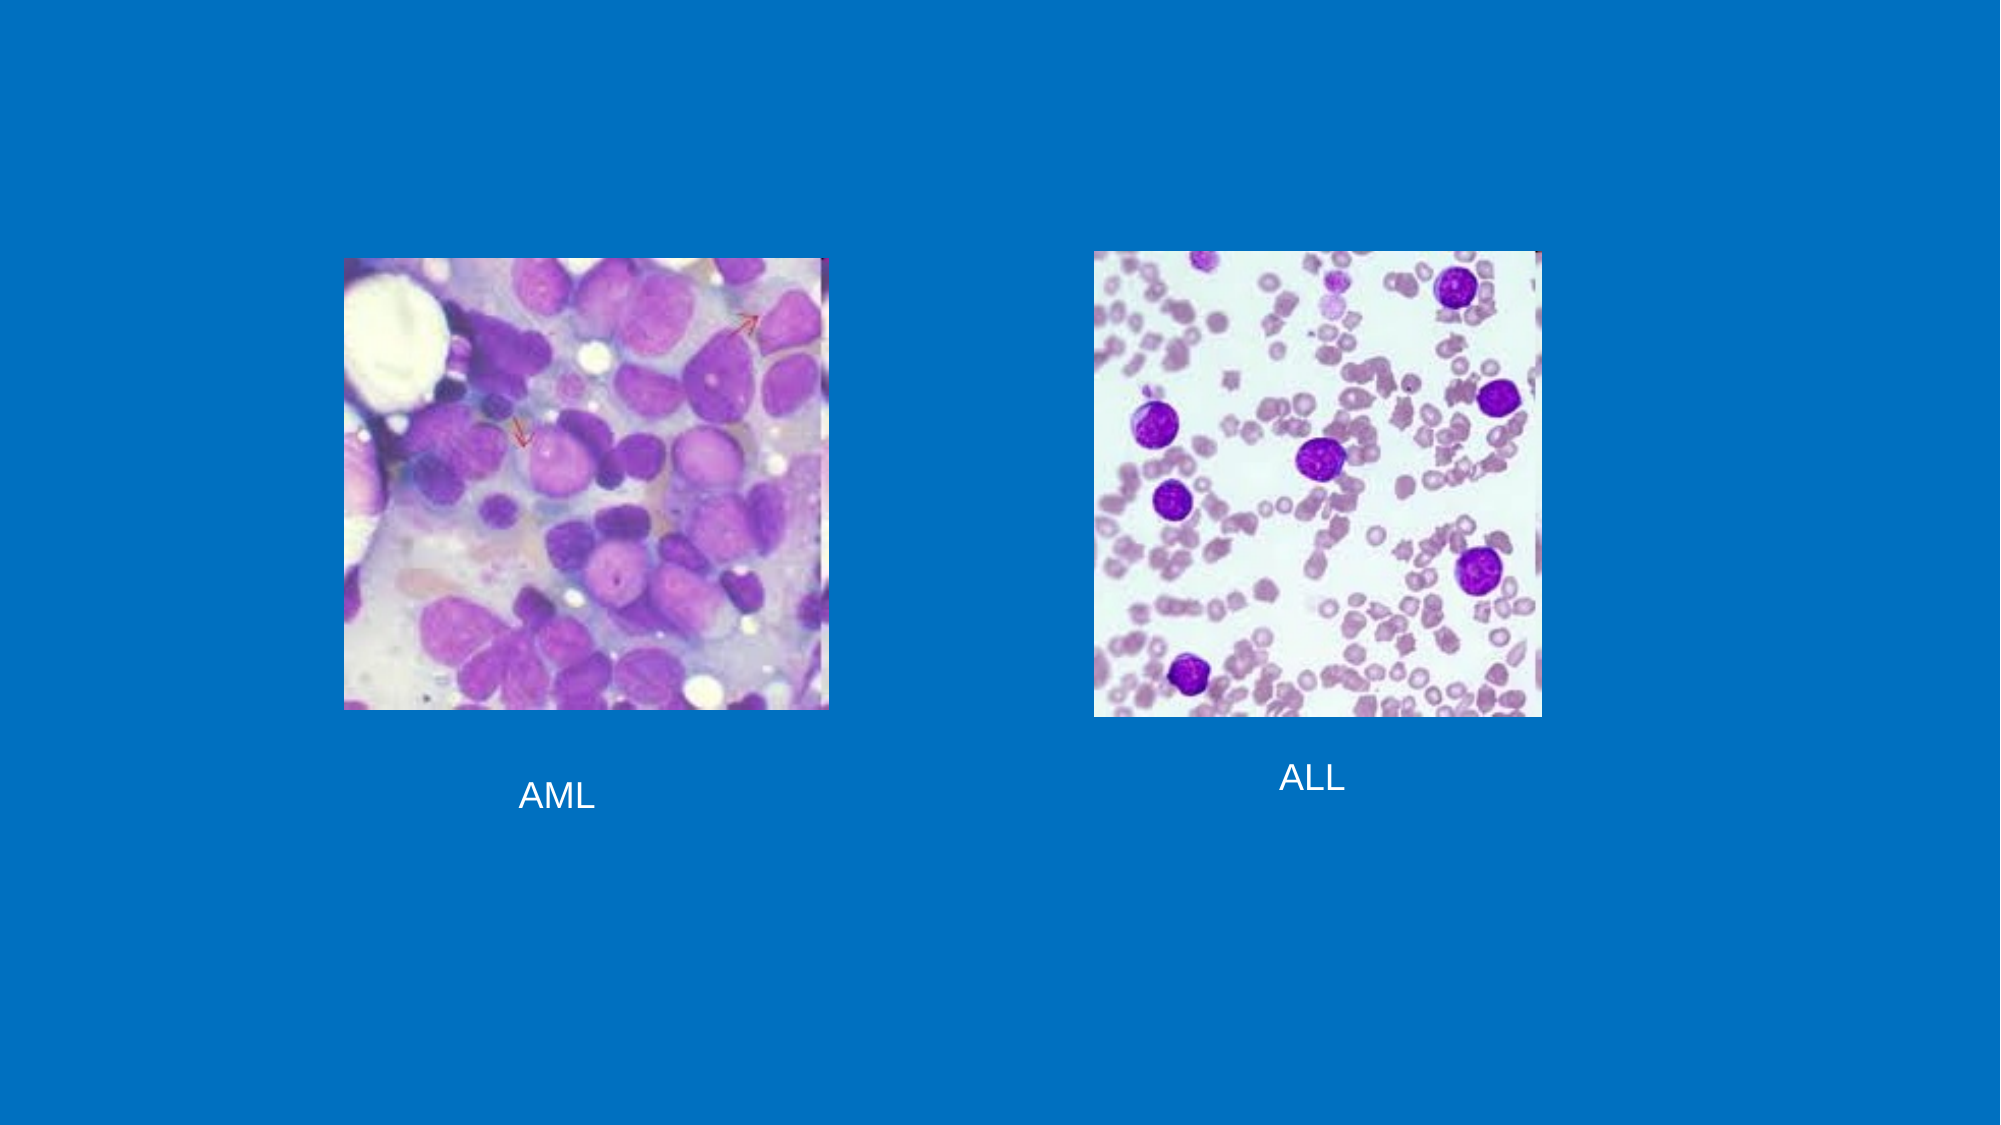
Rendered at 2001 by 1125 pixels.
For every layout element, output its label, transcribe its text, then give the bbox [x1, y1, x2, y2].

picture [343, 258, 829, 710]
text_box AML [504, 763, 611, 823]
picture [1094, 251, 1542, 718]
text_box ALL [1264, 745, 1361, 806]
